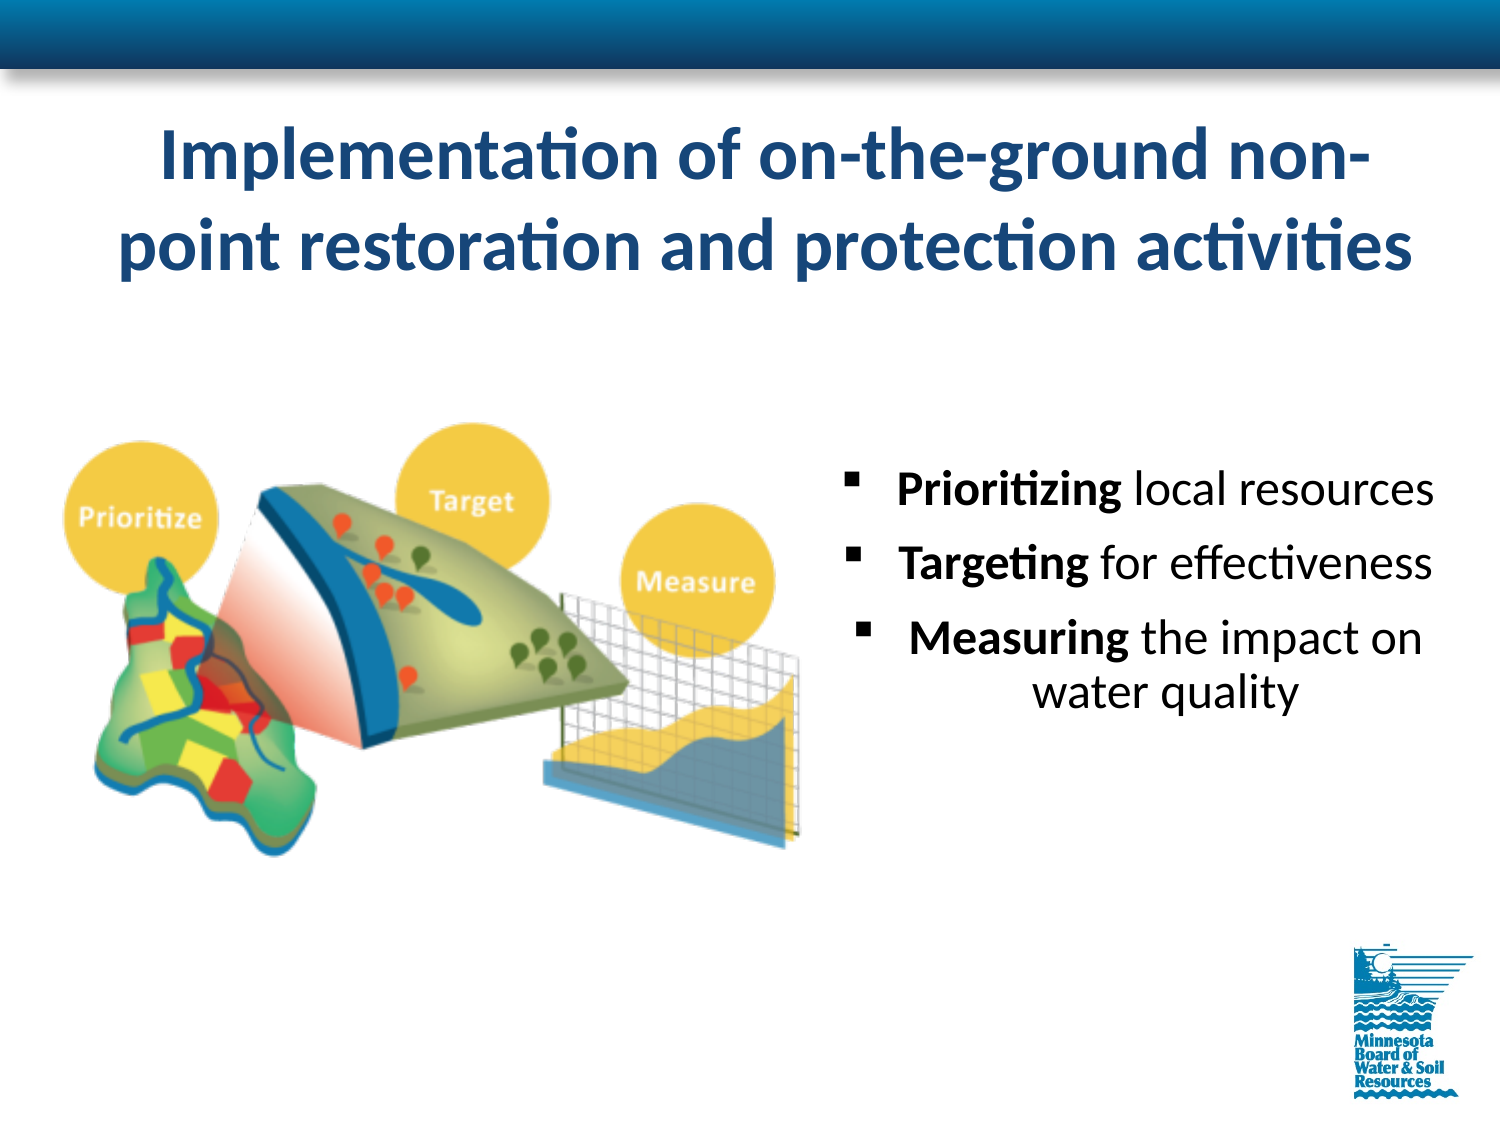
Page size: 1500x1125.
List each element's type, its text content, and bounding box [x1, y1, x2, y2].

text_box Implementation of on-the-ground non-point restoration and protection activities [44, 88, 1465, 302]
text_box Prioritizing local resources Targeting for effectiveness Measuring the impact on water quality [810, 454, 1465, 918]
text_box [0, 0, 1500, 69]
picture [22, 383, 860, 882]
picture [1328, 918, 1500, 1125]
